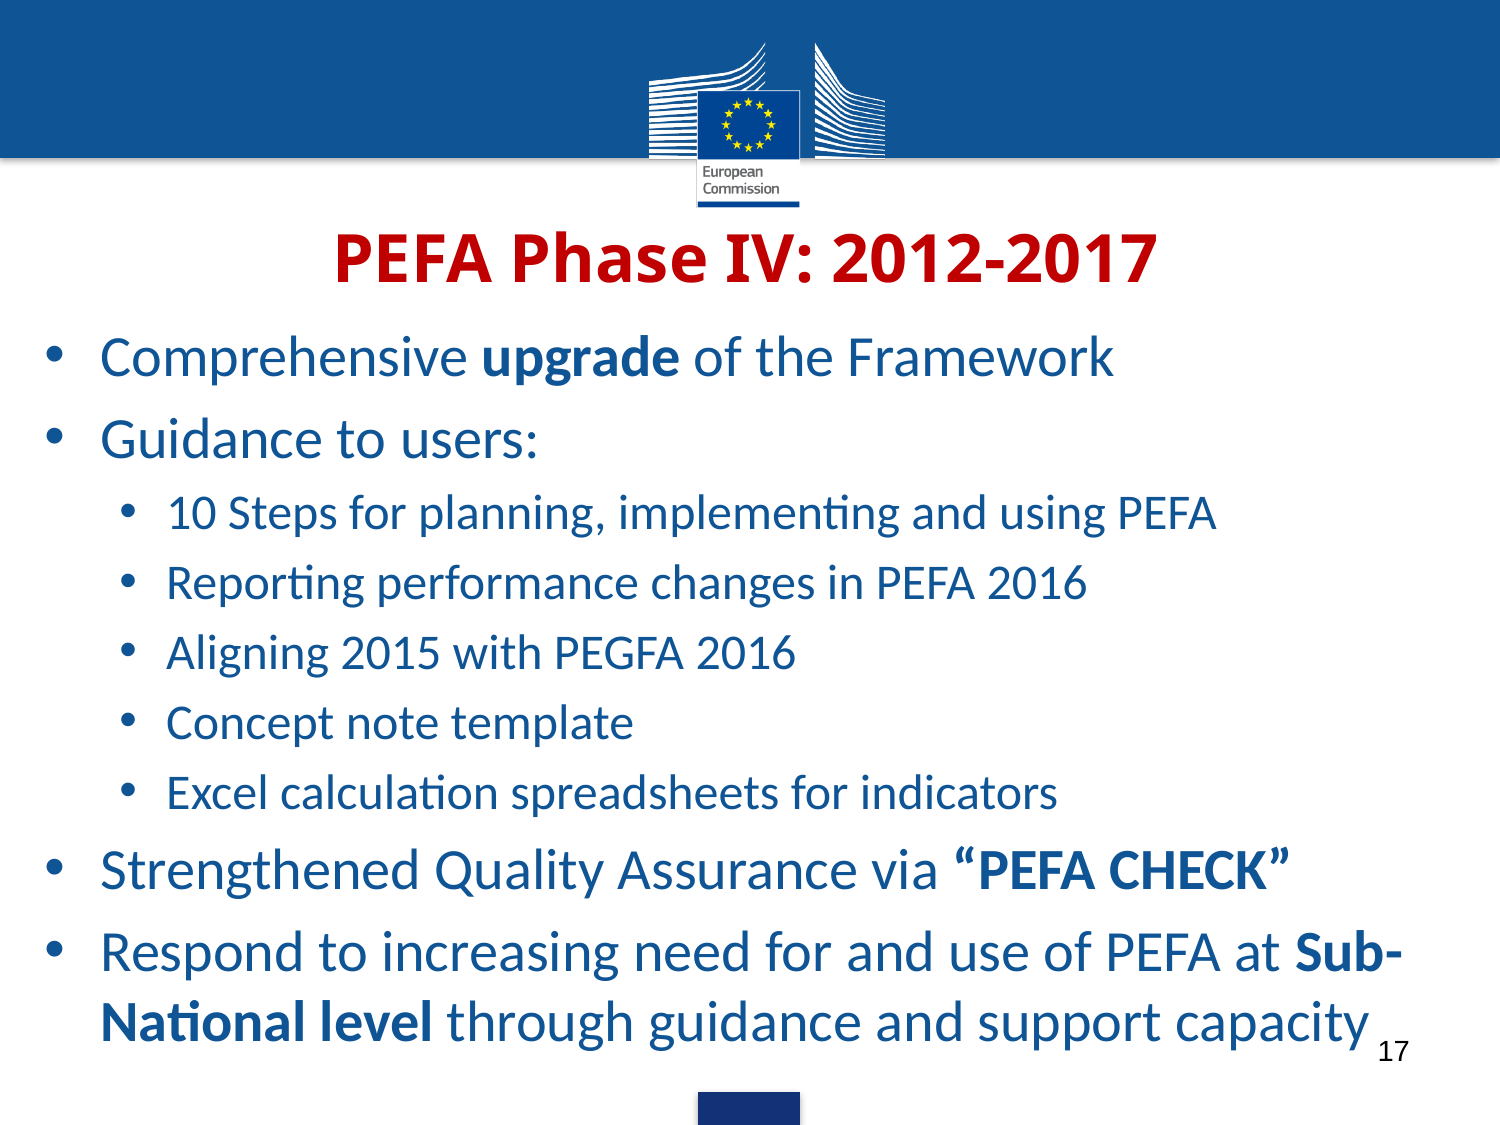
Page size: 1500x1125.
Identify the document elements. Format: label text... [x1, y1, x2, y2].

title PEFA Phase IV: 2012-2017 [76, 196, 1415, 278]
slide_number 17 [1074, 1024, 1426, 1103]
picture [649, 42, 885, 196]
list Comprehensive upgrade of the Framework Guidance to users: 10 Steps for planning, implementing and using PEFA Reporting performance changes in PEFA 2016 Aligning 2015 with PEGFA 2016 Concept note template Excel calculation spreadsheets for indicators Strengthened Quality Assurance via “PEFA CHECK” Respond to increasing need for and use of PEFA at Sub- National level through guidance and support capacity [29, 278, 1500, 1083]
